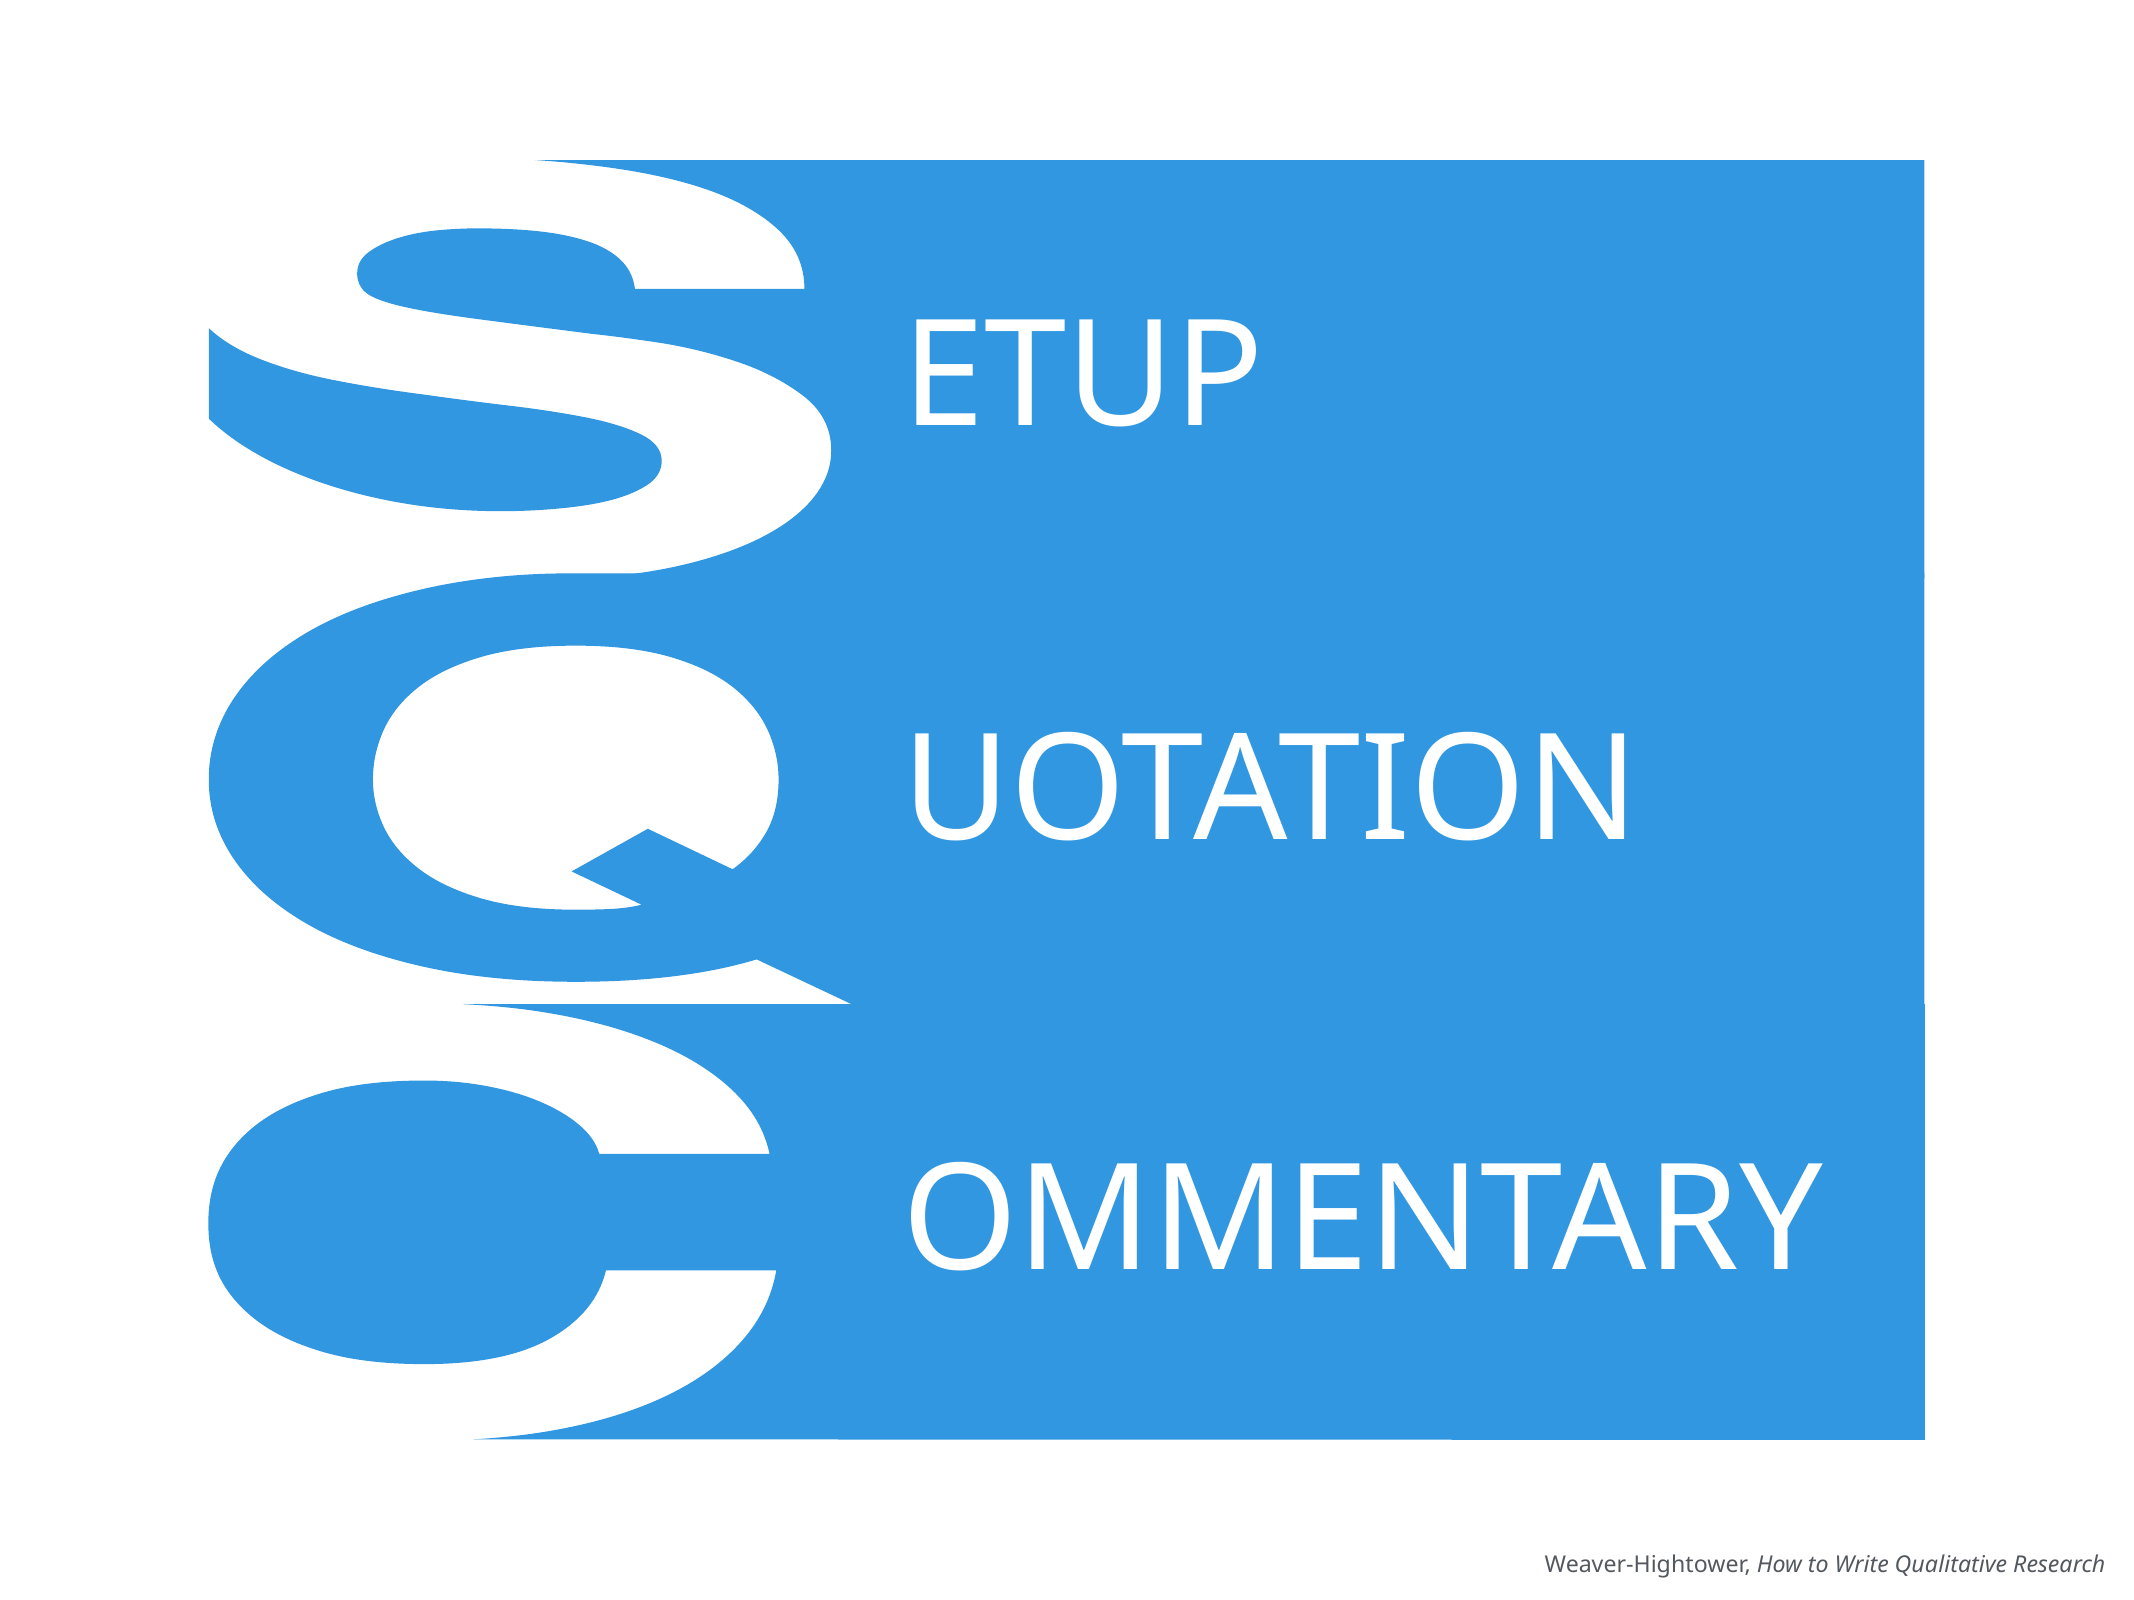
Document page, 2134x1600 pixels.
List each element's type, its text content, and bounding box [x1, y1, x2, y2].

list OMMENTARY [901, 1075, 1877, 1369]
list UOTATION [901, 644, 1842, 938]
list ETUP [901, 231, 1842, 525]
